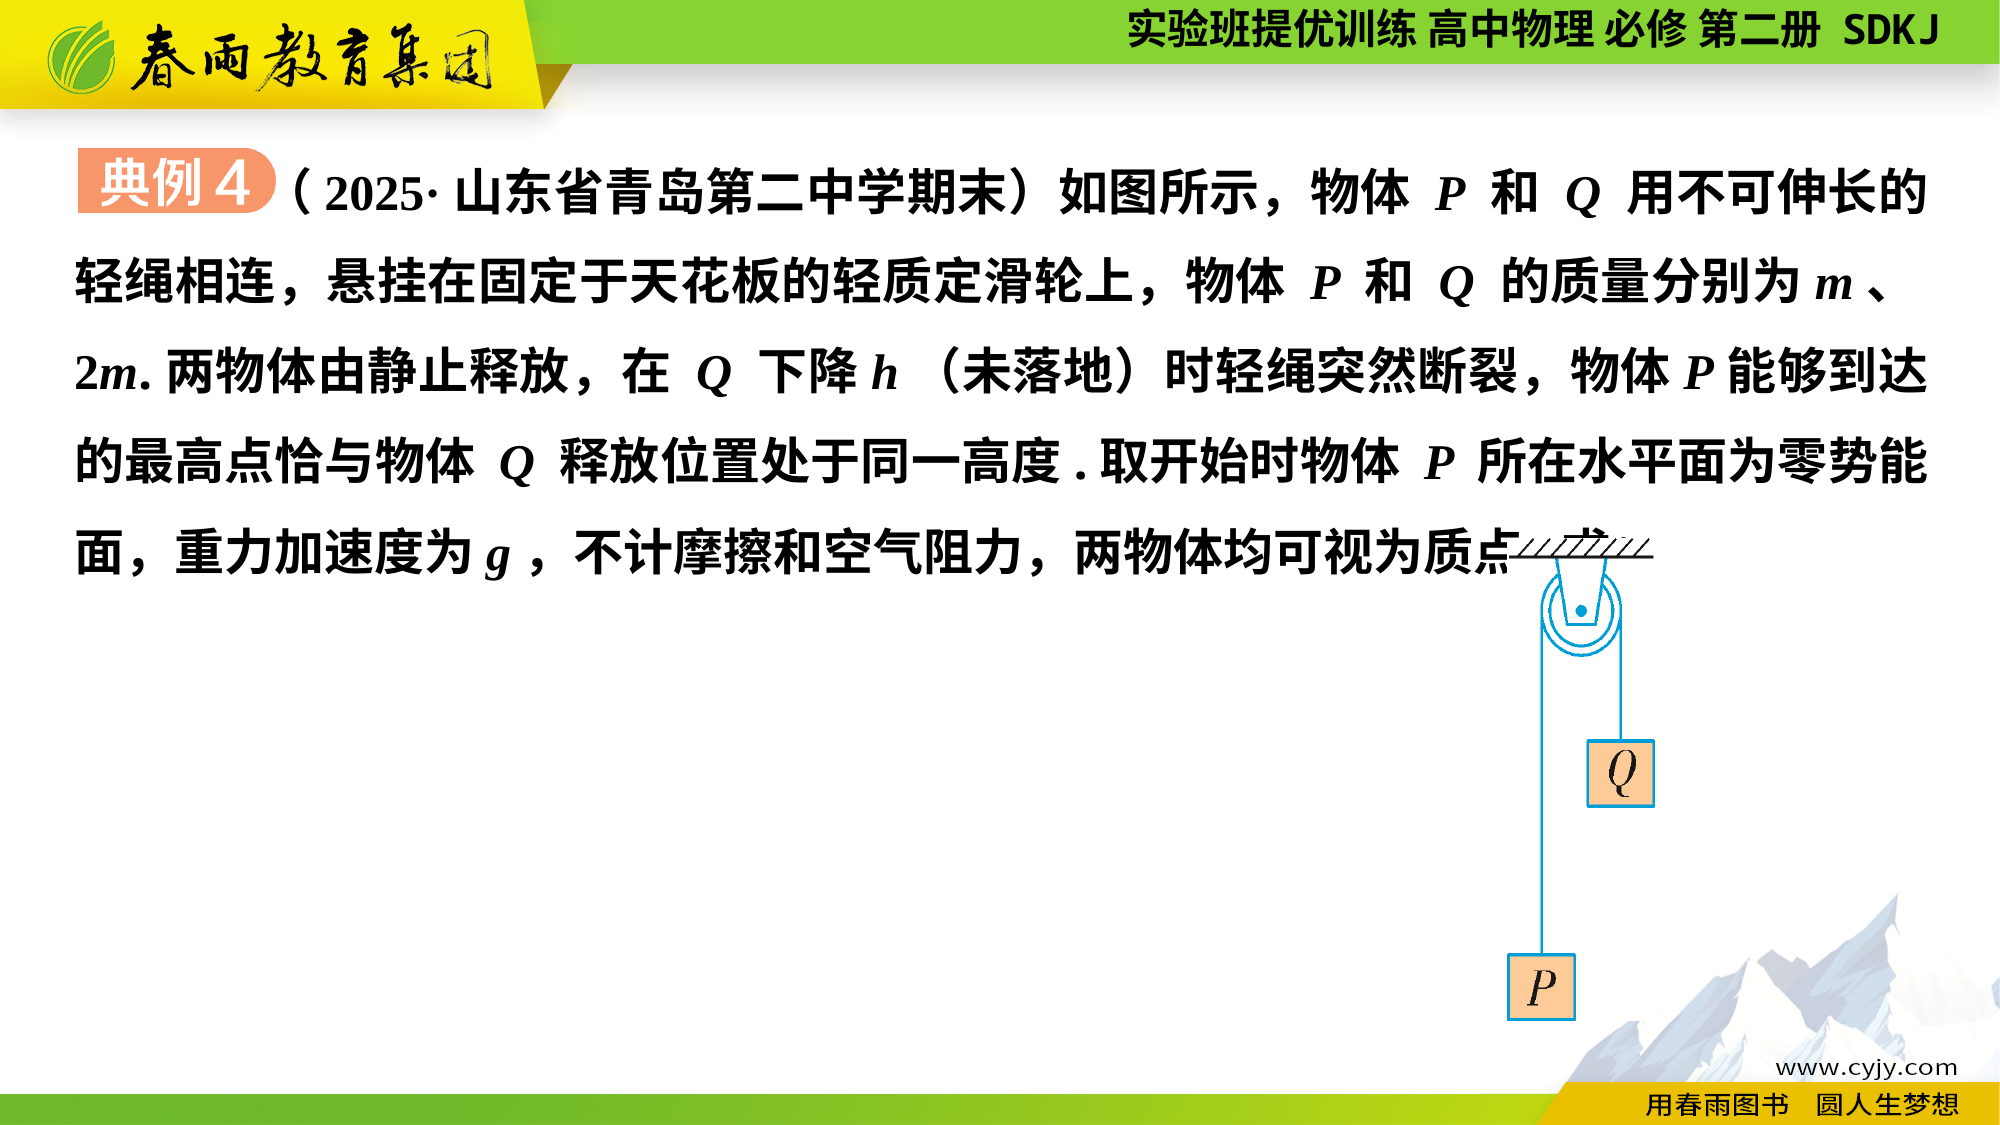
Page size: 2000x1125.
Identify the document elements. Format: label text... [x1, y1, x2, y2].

picture [0, 0, 2000, 1125]
list （2025·山东省青岛第二中学期末）如图所示，物体 Р 和 Q 用不可伸长的轻绳相连，悬挂在固定于天花板的轻质定滑轮上，物体 P 和 Q 的质量分别为m、2m.两物体由静止释放，在 Q 下降h（未落地）时轻绳突然断裂，物体Р能够到达的最高点恰与物体 Q 释放位置处于同一高度.取开始时物体 P 所在水平面为零势能面，重力加速度为g，不计摩擦和空气阻力，两物体均可视为质点.求： [59, 122, 1944, 592]
